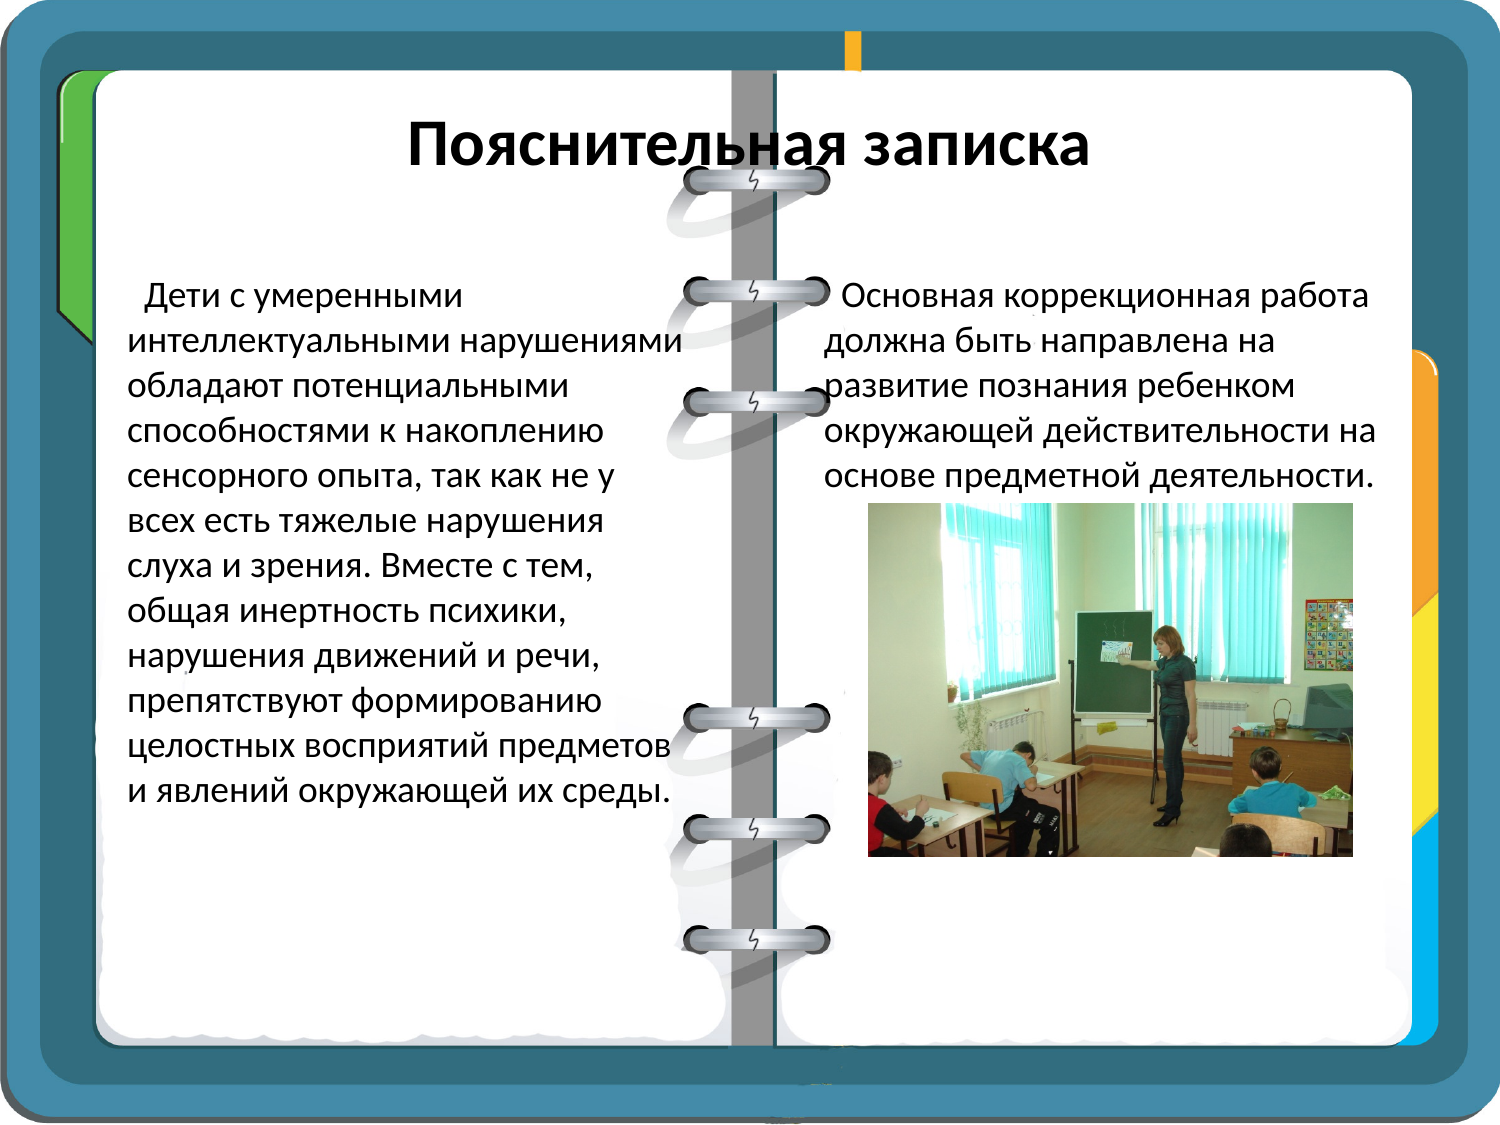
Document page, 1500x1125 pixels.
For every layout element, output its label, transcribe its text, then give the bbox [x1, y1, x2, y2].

list Основная коррекционная работа должна быть направлена на развитие познания ребенком окружающей действительности на основе предметной деятельности. [809, 262, 1425, 1005]
title Пояснительная записка [75, 45, 1425, 233]
picture [0, 0, 1500, 1125]
list Дети с умеренными интеллектуальными нарушениями обладают потенциальными способностями к накоплению сенсорного опыта, так как не у всех есть тяжелые нарушения слуха и зрения. Вместе с тем, общая инертность психики, нарушения движений и речи, препятствуют формированию целостных восприятий предметов и явлений окружающей их среды. [112, 262, 703, 1005]
